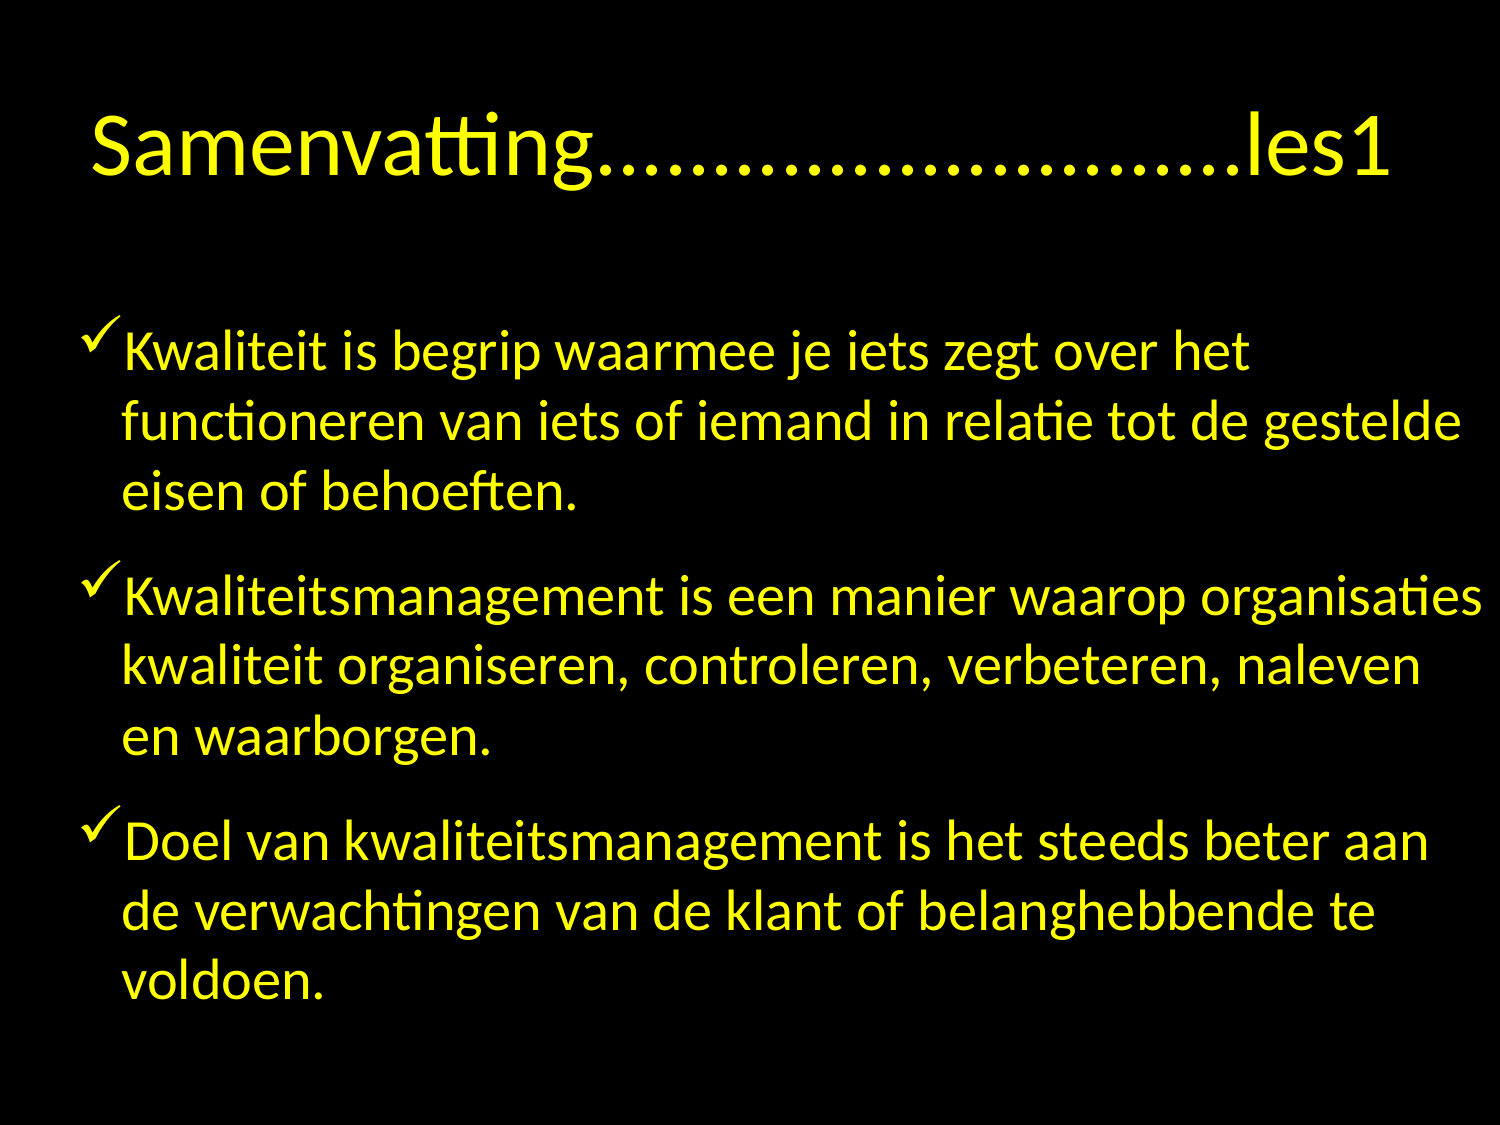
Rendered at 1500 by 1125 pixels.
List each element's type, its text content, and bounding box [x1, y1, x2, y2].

text_box Kwaliteit is begrip waarmee je iets zegt over het functioneren van iets of iemand in relatie tot de gestelde eisen of behoeften. Kwaliteitsmanagement is een manier waarop organisaties kwaliteit organiseren, controleren, verbeteren, naleven en waarborgen. Doel van kwaliteitsmanagement is het steeds beter aan de verwachtingen van de klant of belanghebbende te voldoen. [61, 304, 1499, 1019]
title Samenvatting............................les1 [75, 45, 1425, 233]
